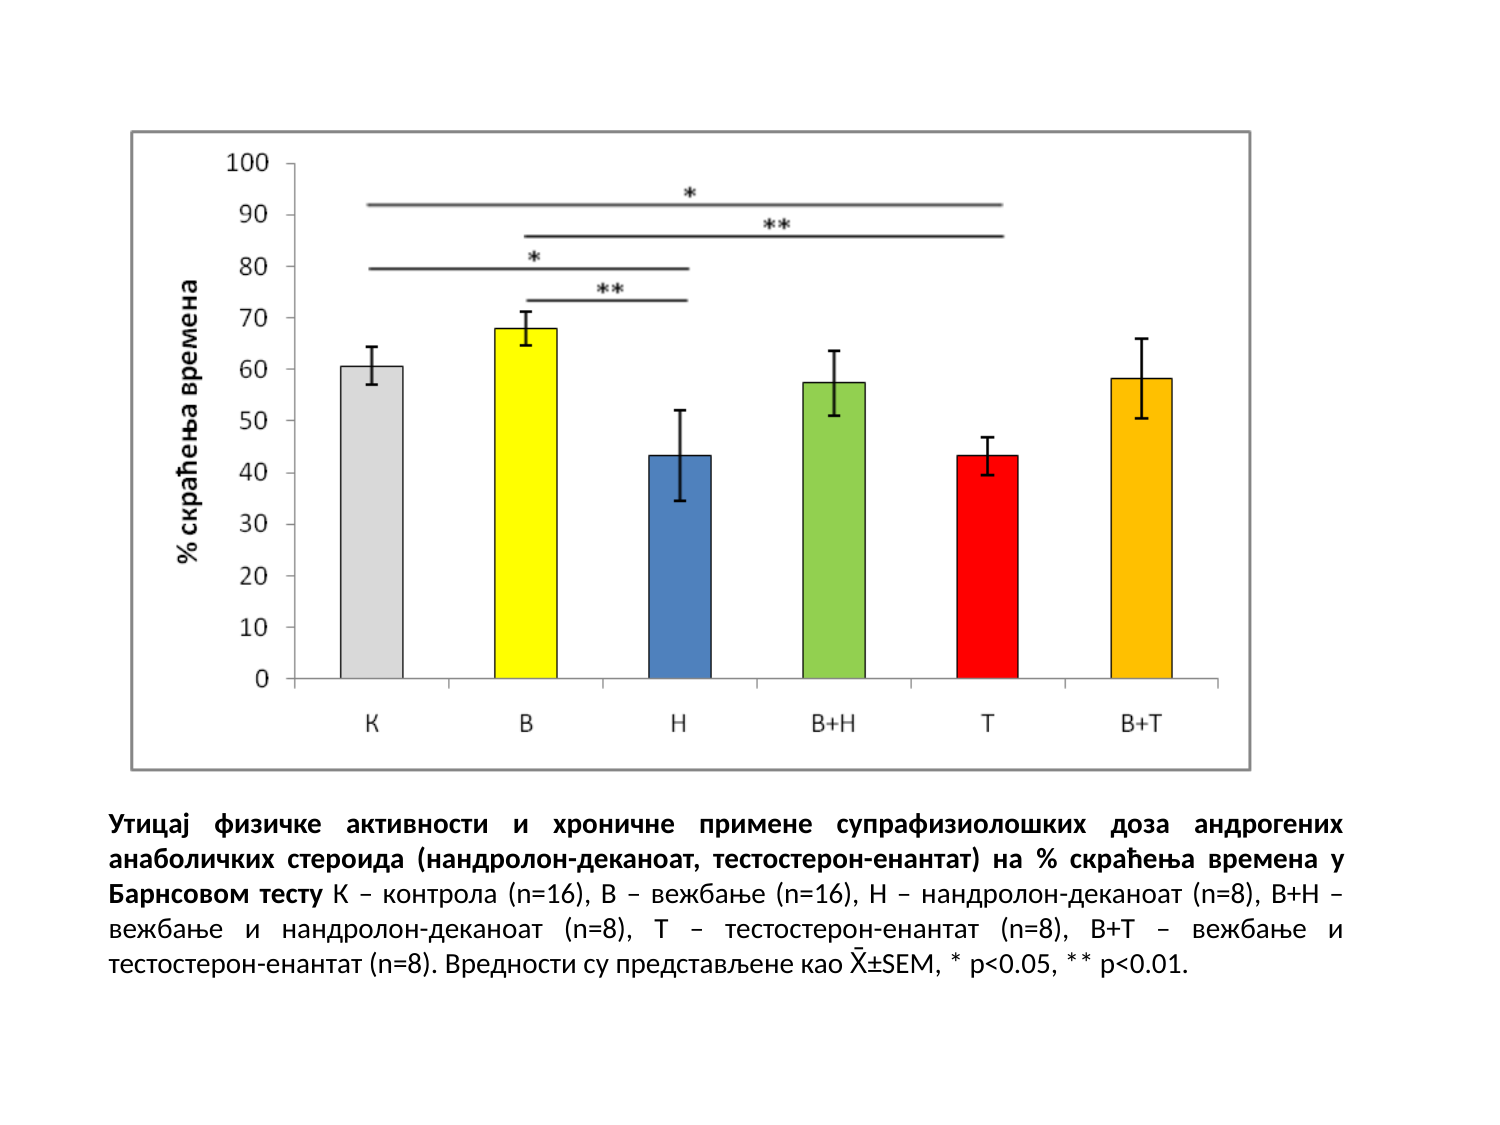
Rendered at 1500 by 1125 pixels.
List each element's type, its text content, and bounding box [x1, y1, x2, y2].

text_box Утицај физичке активности и хроничне примене супрафизиолошких доза андрогених анаболичких стероида (нандролон-деканоат, тестостерон-енантат) на % скраћења времена у Барнсовом тесту К – контрола (n=16), В – вежбање (n=16), Н – нандролон-деканоат (n=8), В+Н – вежбање и нандролон-деканоат (n=8), Т – тестостерон-енантат (n=8), В+Т – вежбање и тестостерон-енантат (n=8). Вредности су представљене као X̄±SEM, * p<0.05, ** p<0.01. [93, 796, 1360, 987]
picture [128, 128, 1254, 774]
